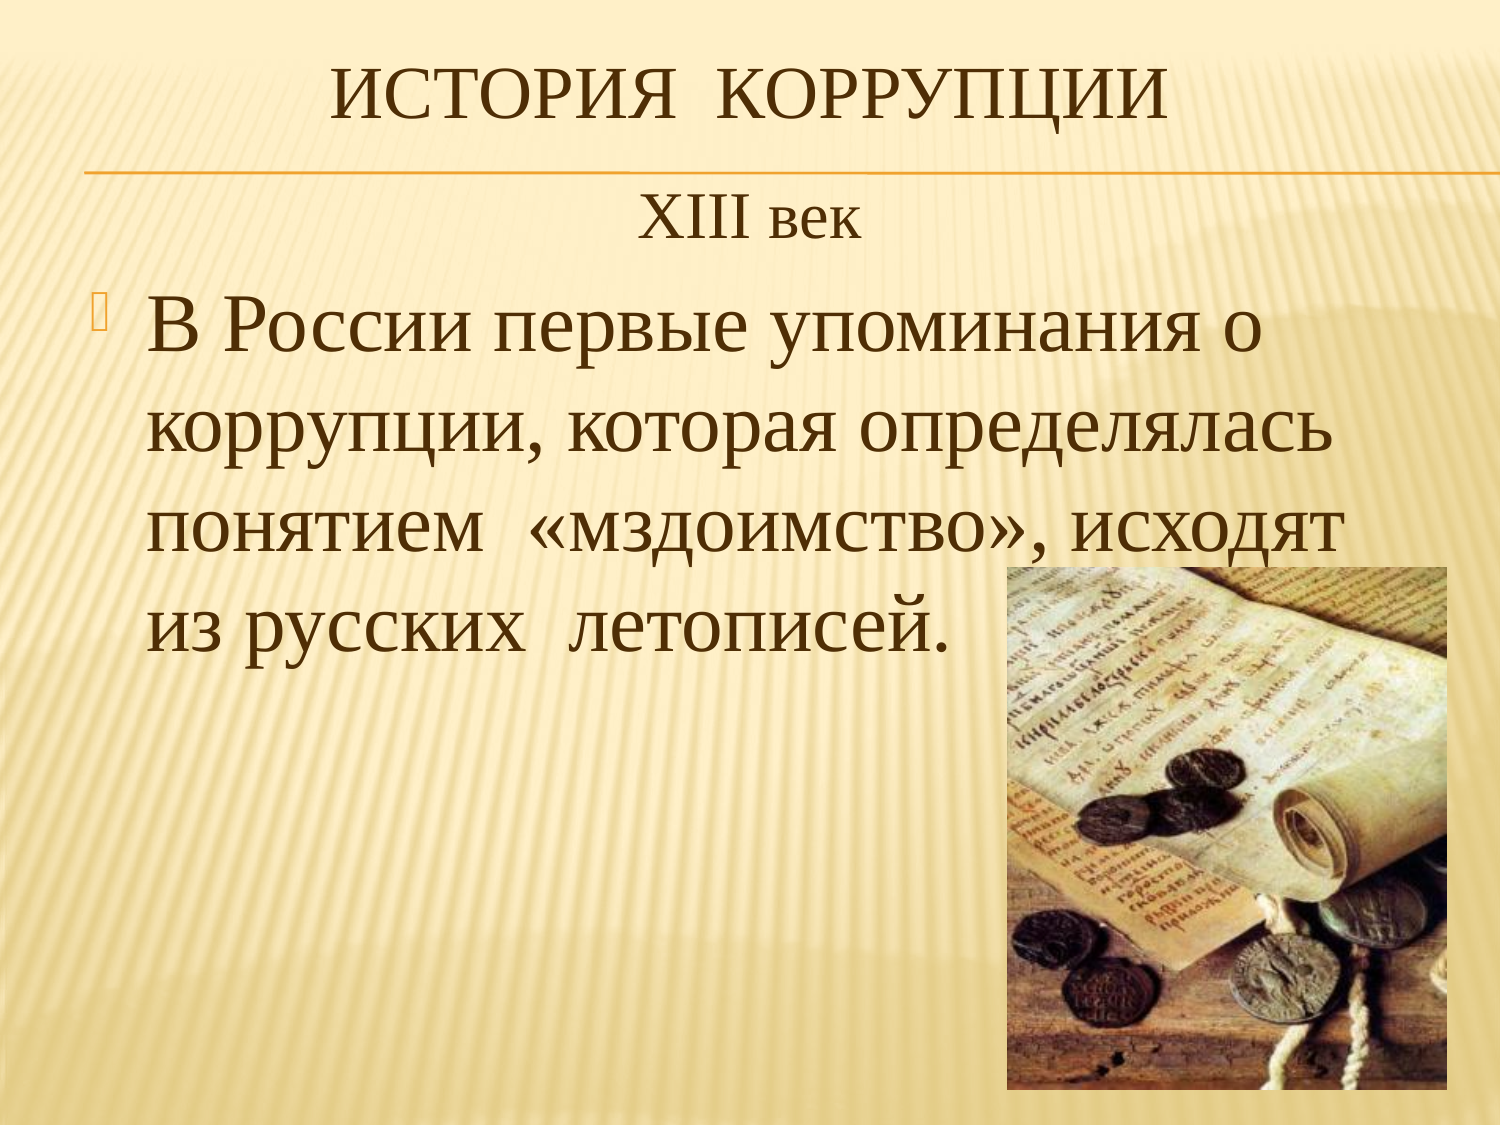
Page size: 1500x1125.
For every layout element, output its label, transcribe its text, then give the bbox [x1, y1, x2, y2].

title ИСТОРИЯ КОРРУПЦИИ [75, 24, 1425, 153]
list XIII век В России первые упоминания о коррупции, которая определялась понятием «мздоимство», исходят из русских летописей. [75, 164, 1425, 1000]
picture [1007, 566, 1448, 1090]
